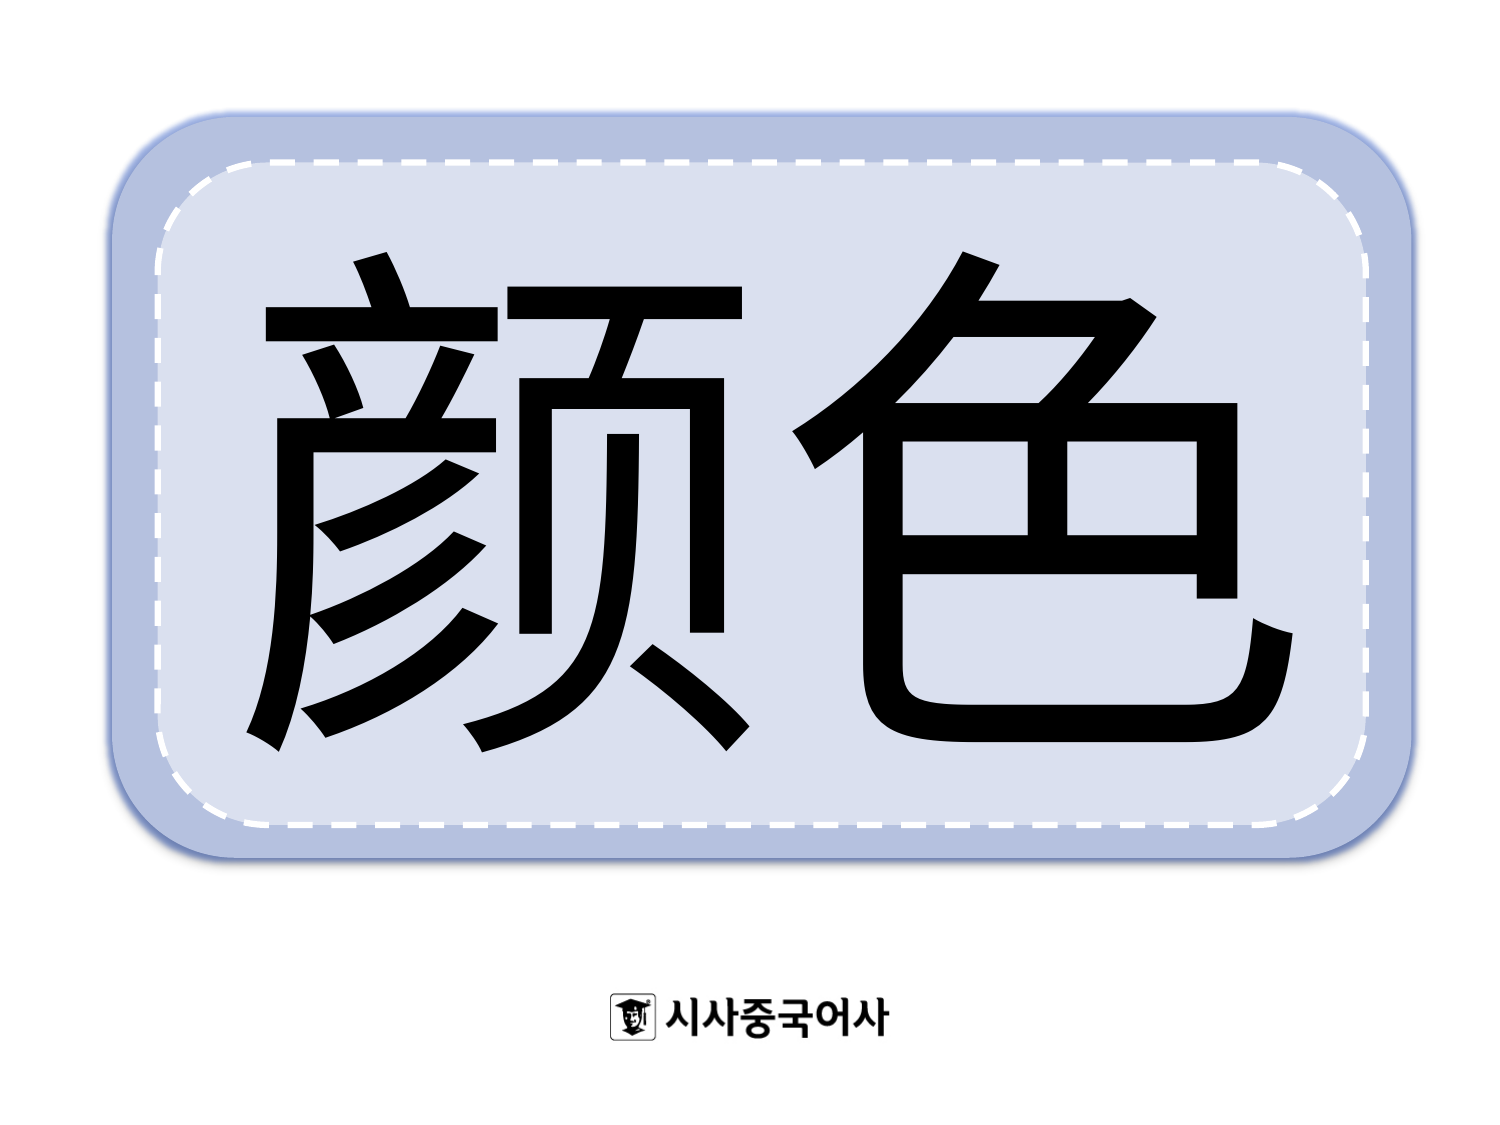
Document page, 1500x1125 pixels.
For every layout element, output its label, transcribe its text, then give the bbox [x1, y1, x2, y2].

text_box 颜色 [166, 160, 1376, 824]
picture [602, 987, 898, 1047]
